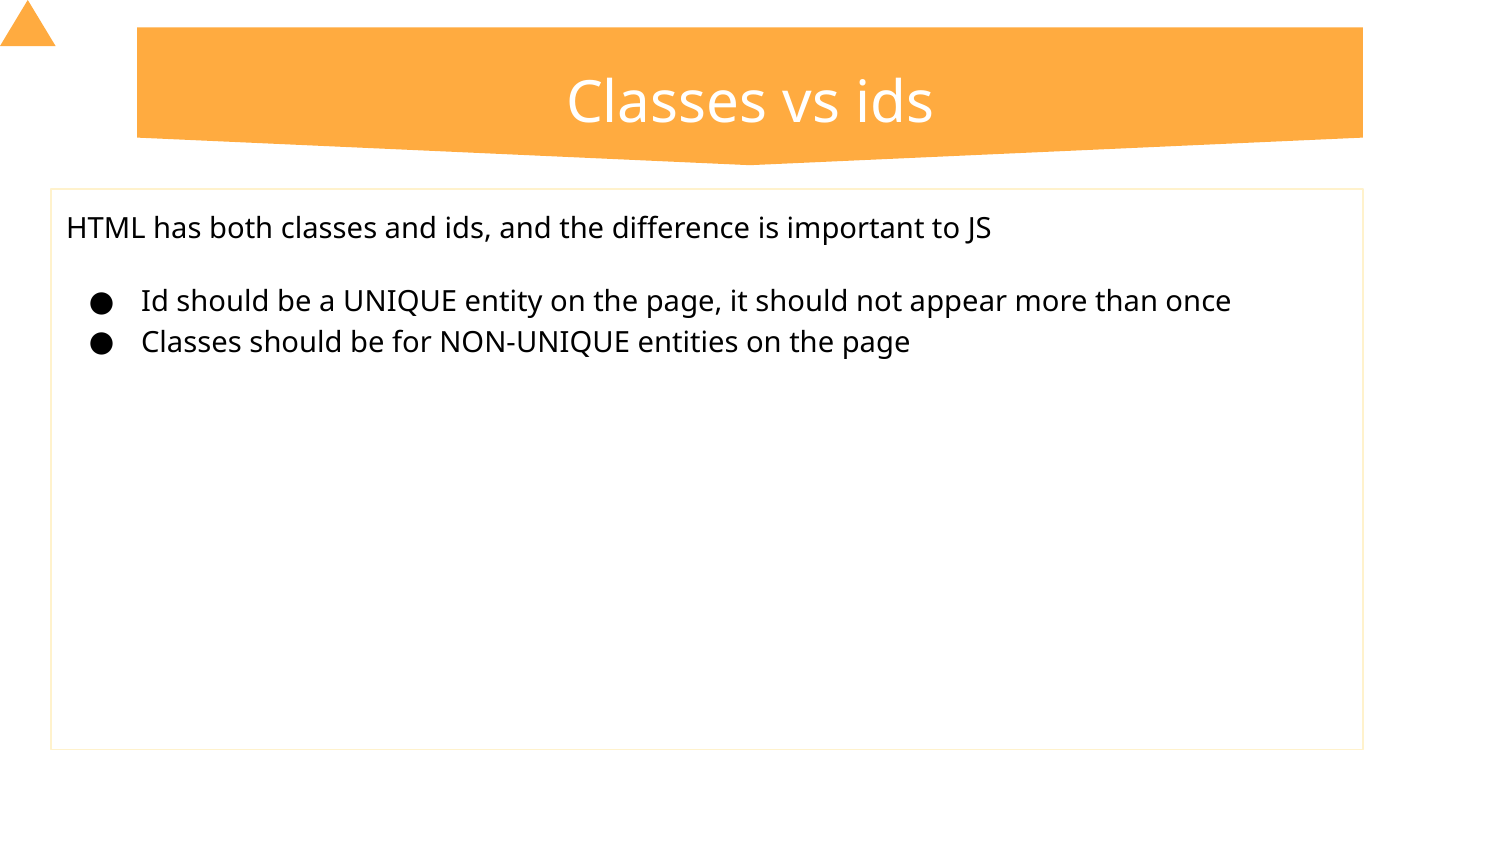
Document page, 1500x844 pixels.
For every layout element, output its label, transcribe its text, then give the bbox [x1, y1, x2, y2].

title Classes vs ids [710, 91, 735, 122]
title Classes vs ids [570, 80, 600, 122]
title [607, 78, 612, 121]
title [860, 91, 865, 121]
text_box [137, 27, 1363, 49]
list HTML has both classes and ids, and the difference is important to JS Id should be a UNIQUE entity on the page, it should not appear more than once Classes should be for NON-UNIQUE entities on the page [51, 189, 1363, 750]
title Classes vs ids [620, 91, 645, 122]
title Classes vs ids [816, 91, 837, 122]
title Classes vs ids [654, 91, 675, 122]
title Classes vs ids [51, 49, 251, 144]
title Classes vs ids [682, 91, 703, 122]
text_box [279, 144, 1221, 166]
title Classes vs ids [874, 78, 900, 122]
title Classes vs ids [1249, 49, 1449, 144]
title Classes vs ids [783, 91, 811, 121]
title Classes vs ids [910, 91, 931, 122]
title Classes vs ids [743, 91, 764, 122]
text_box [0, 0, 56, 47]
